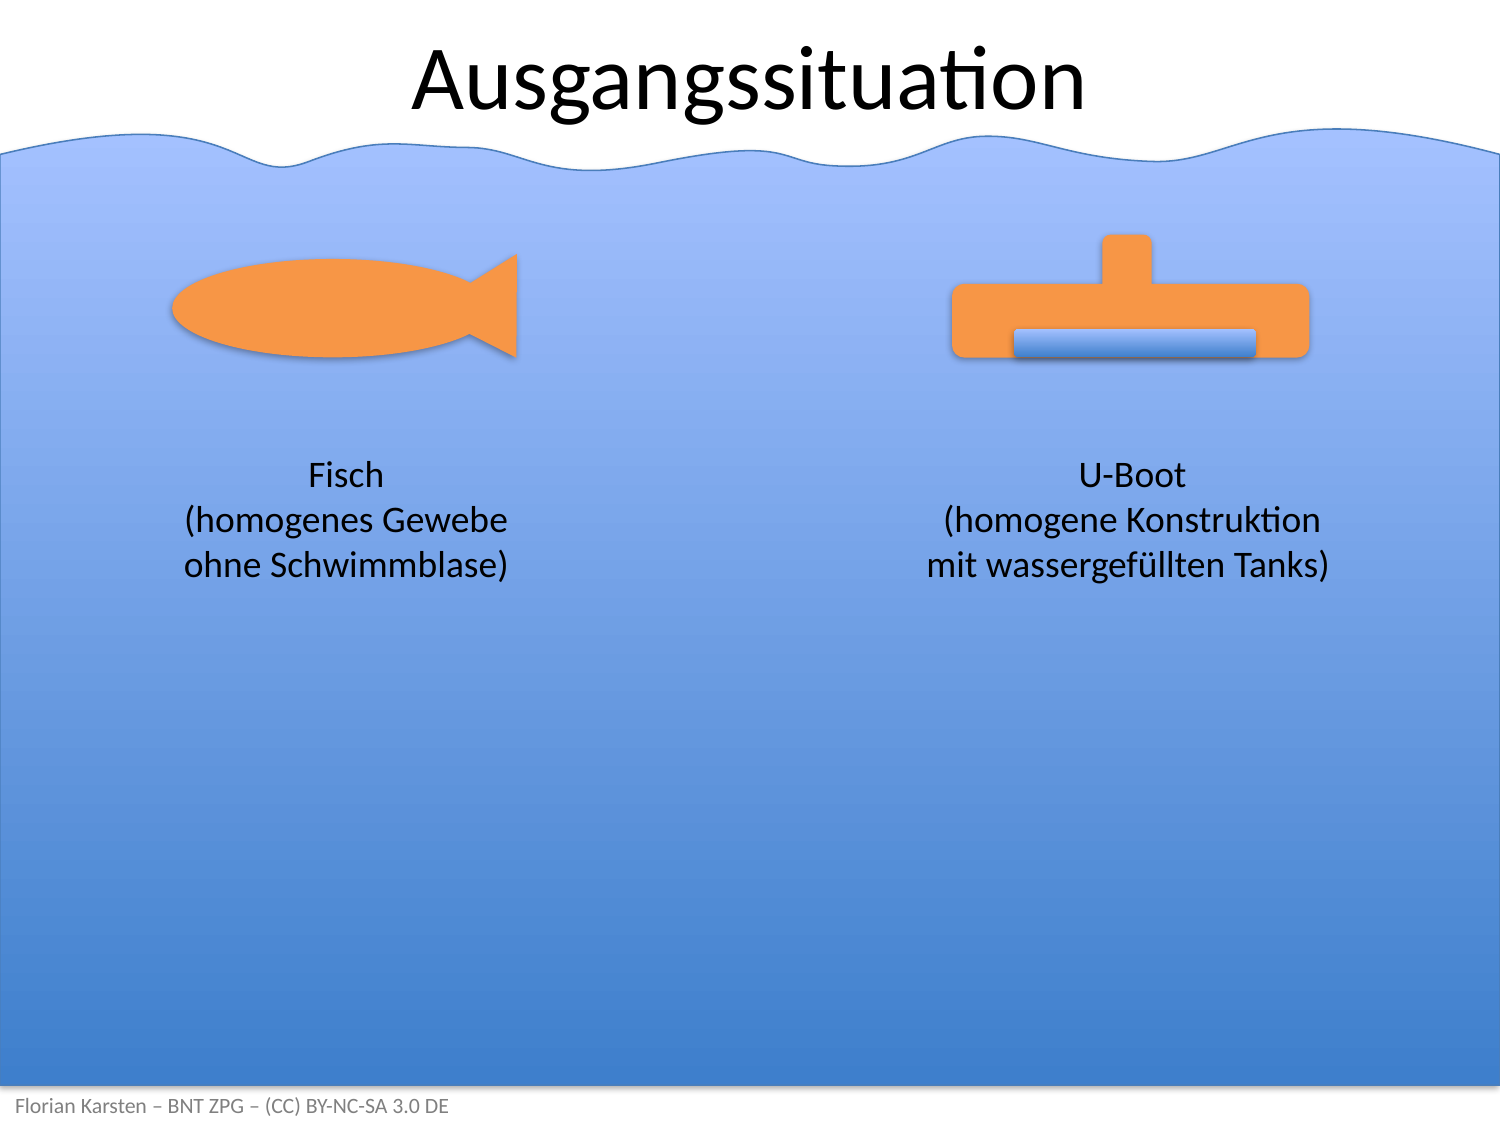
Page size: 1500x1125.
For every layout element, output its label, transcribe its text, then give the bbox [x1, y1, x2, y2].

text_box Fisch (homogenes Gewebe ohne Schwimmblase) [168, 442, 524, 593]
text_box [171, 253, 518, 359]
footer Florian Karsten – BNT ZPG – (CC) BY-NC-SA 3.0 DE [0, 1085, 1192, 1125]
text_box U-Boot (homogene Konstruktion mit wassergefüllten Tanks) [911, 442, 1354, 593]
title Ausgangssituation [0, 0, 1500, 146]
text_box [951, 233, 1311, 359]
text_box [1013, 327, 1257, 359]
